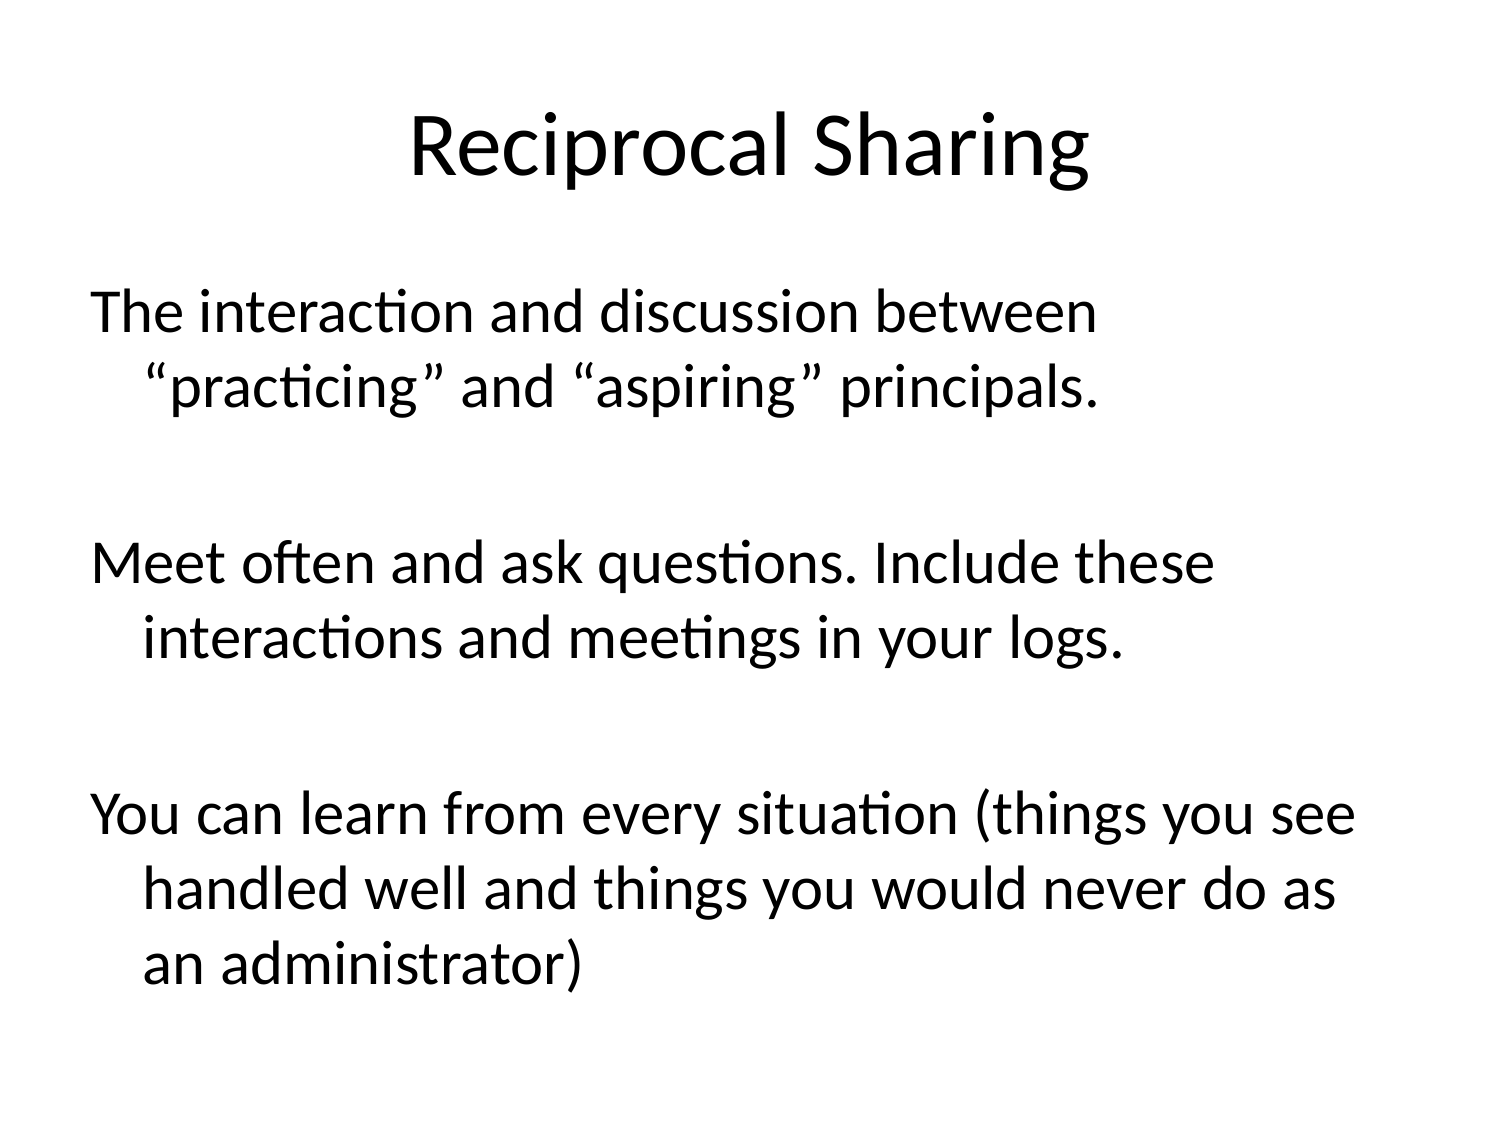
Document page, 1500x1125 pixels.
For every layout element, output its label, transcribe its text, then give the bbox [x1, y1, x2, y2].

title Reciprocal Sharing [75, 45, 1425, 233]
list The interaction and discussion between “practicing” and “aspiring” principals. Meet often and ask questions. Include these interactions and meetings in your logs. You can learn from every situation (things you see handled well and things you would never do as an administrator) [75, 262, 1425, 1005]
